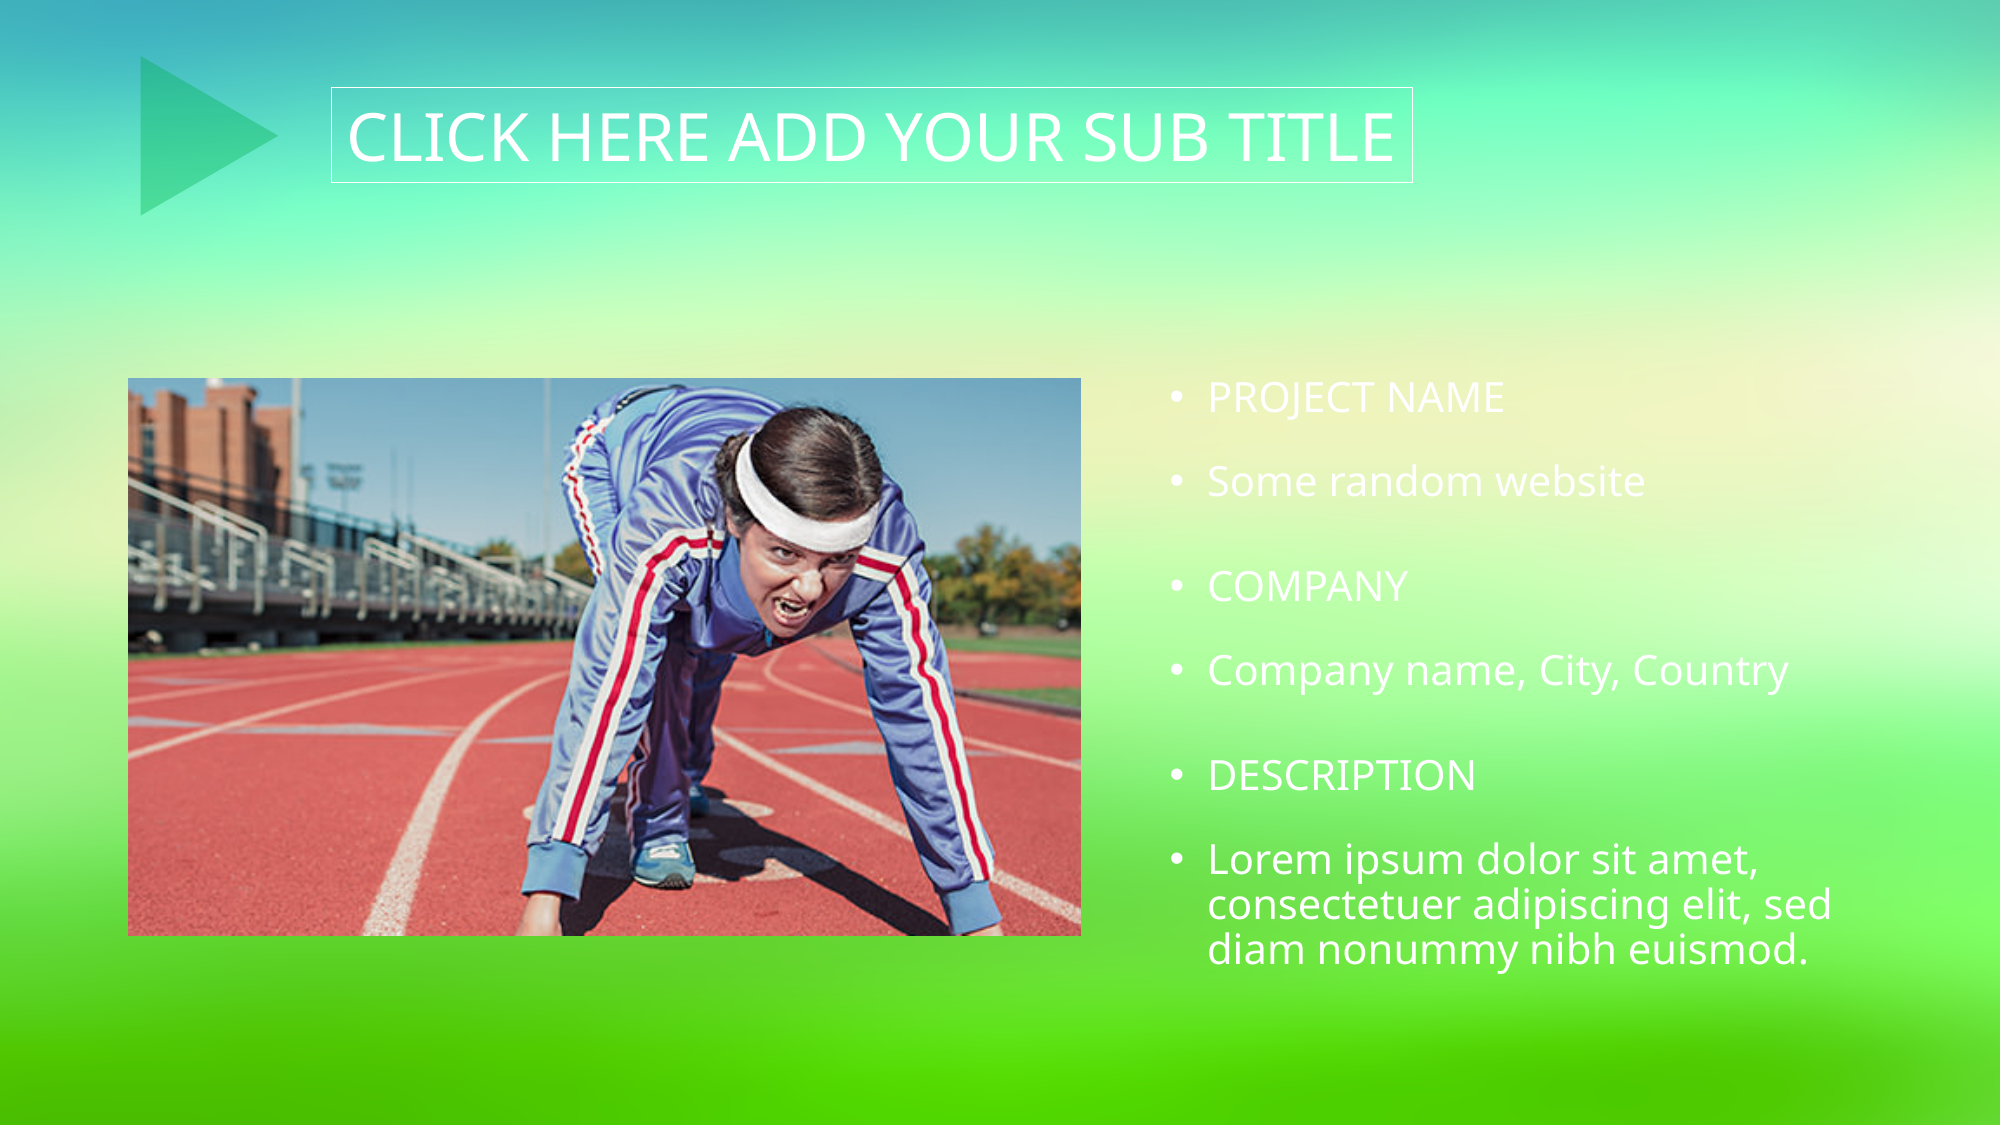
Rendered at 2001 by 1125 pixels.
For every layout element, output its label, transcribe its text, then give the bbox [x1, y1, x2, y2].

text_box [139, 54, 281, 218]
picture [0, 0, 2000, 1125]
text_box COMPANY [1154, 557, 1891, 641]
text_box Company name, City, Country [1154, 641, 1891, 726]
text_box Some random website [1154, 452, 1891, 537]
text_box DESCRIPTION [1154, 746, 1891, 830]
text_box Lorem ipsum dolor sit amet, consectetuer adipiscing elit, sed diam nonummy nibh euismod. [1154, 830, 1891, 1125]
text_box PROJECT NAME [1154, 368, 1891, 452]
text_box CLICK HERE ADD YOUR SUB TITLE [331, 87, 1413, 183]
